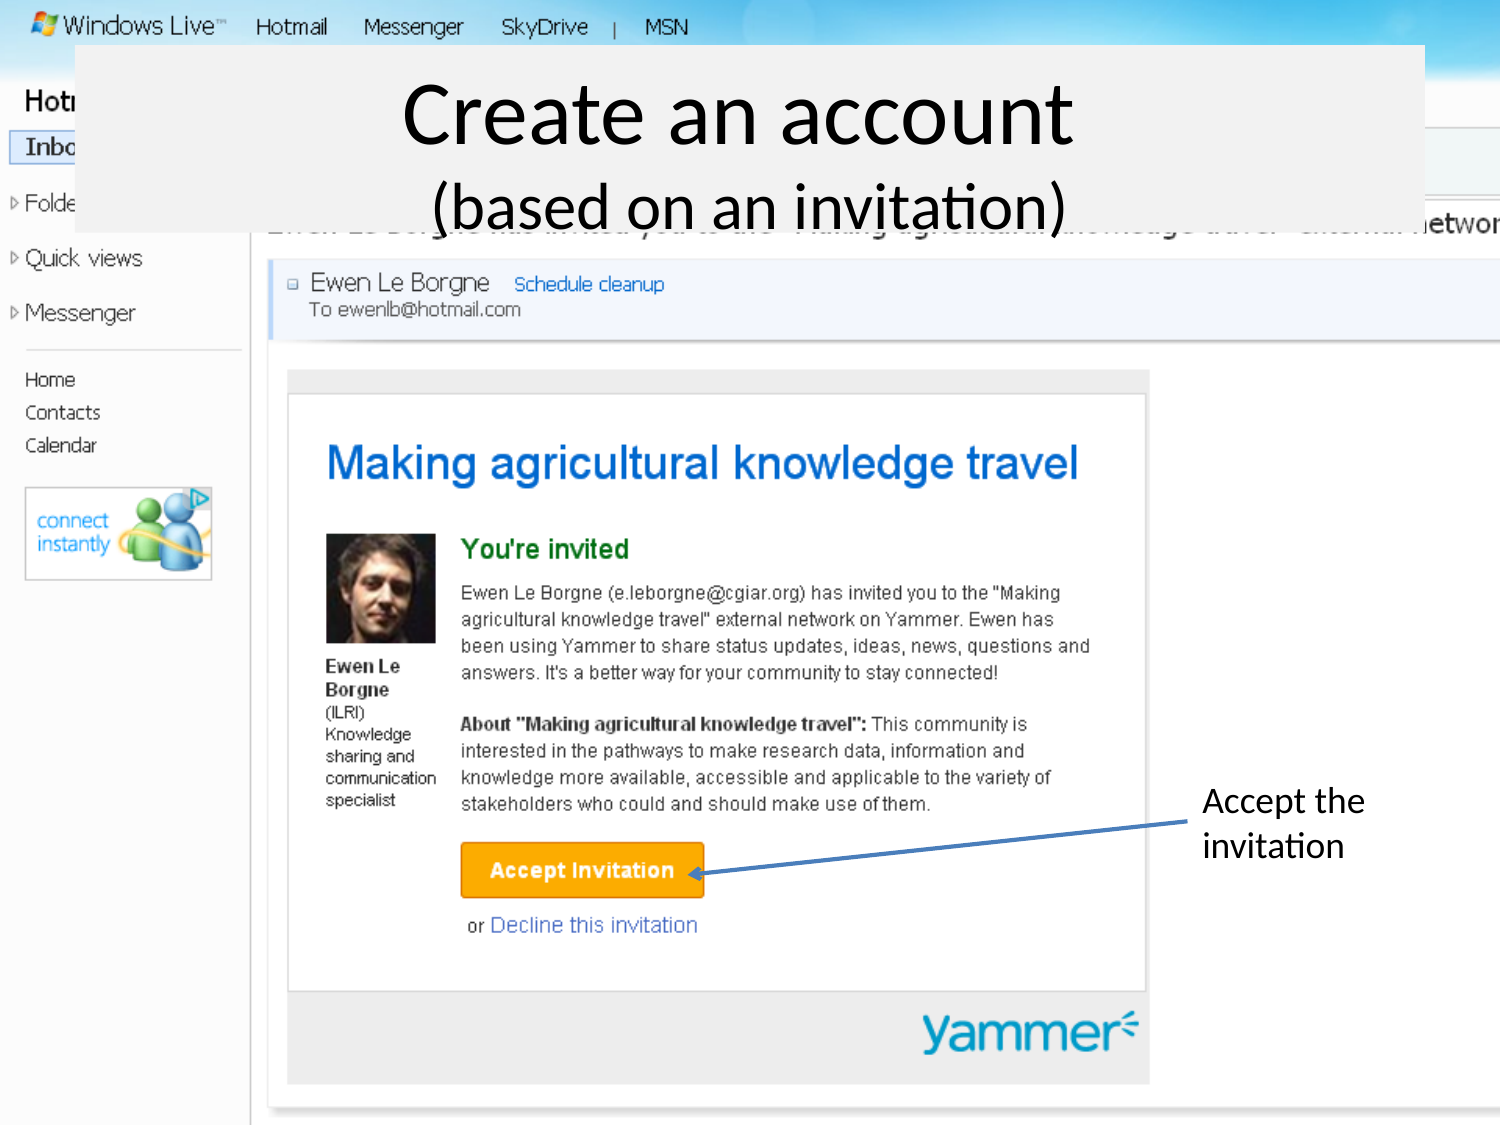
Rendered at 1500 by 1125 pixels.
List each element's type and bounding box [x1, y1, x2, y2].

picture [0, 0, 1500, 1125]
text_box [687, 821, 1188, 876]
